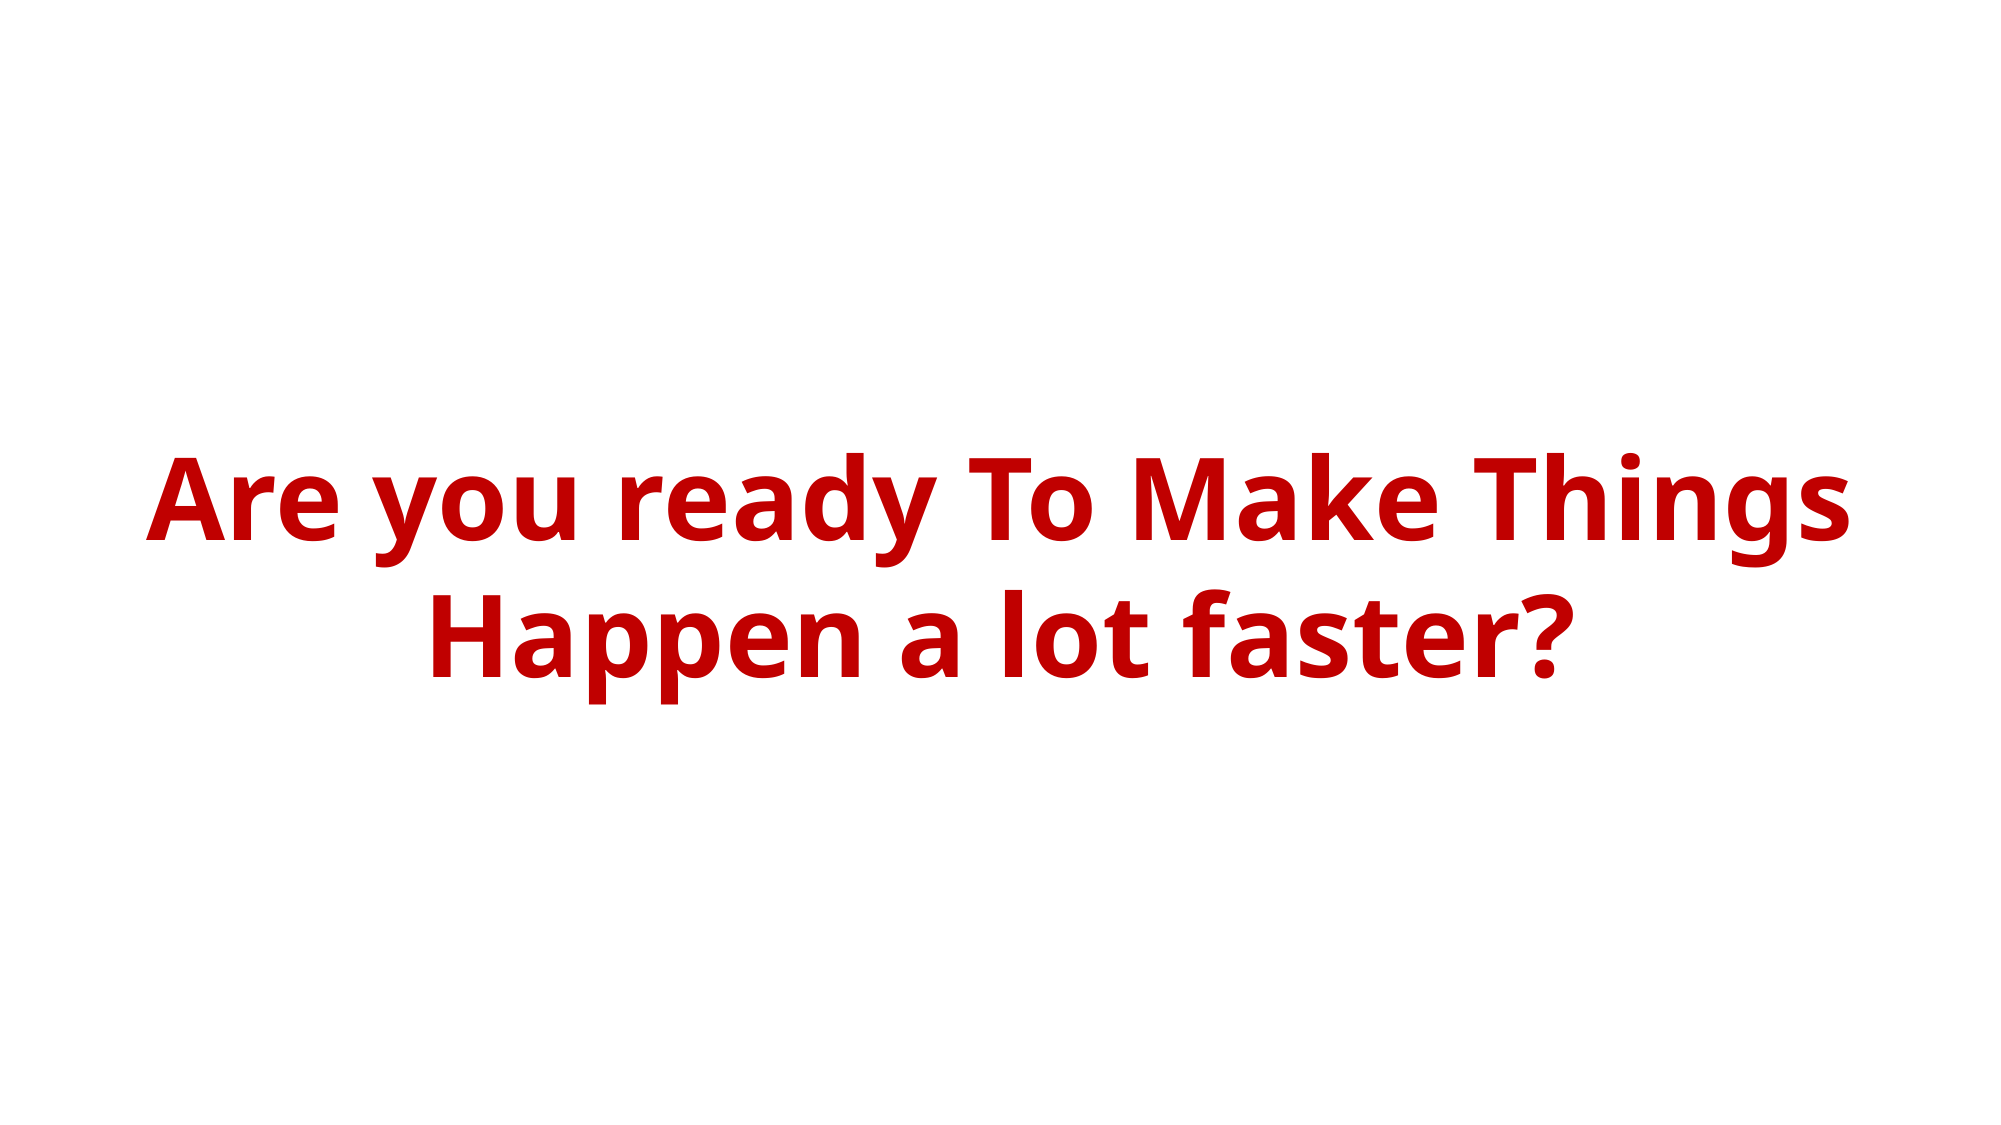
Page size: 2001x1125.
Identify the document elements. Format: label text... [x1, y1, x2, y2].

text_box Are you ready To Make Things Happen a lot faster? [81, 418, 1919, 709]
